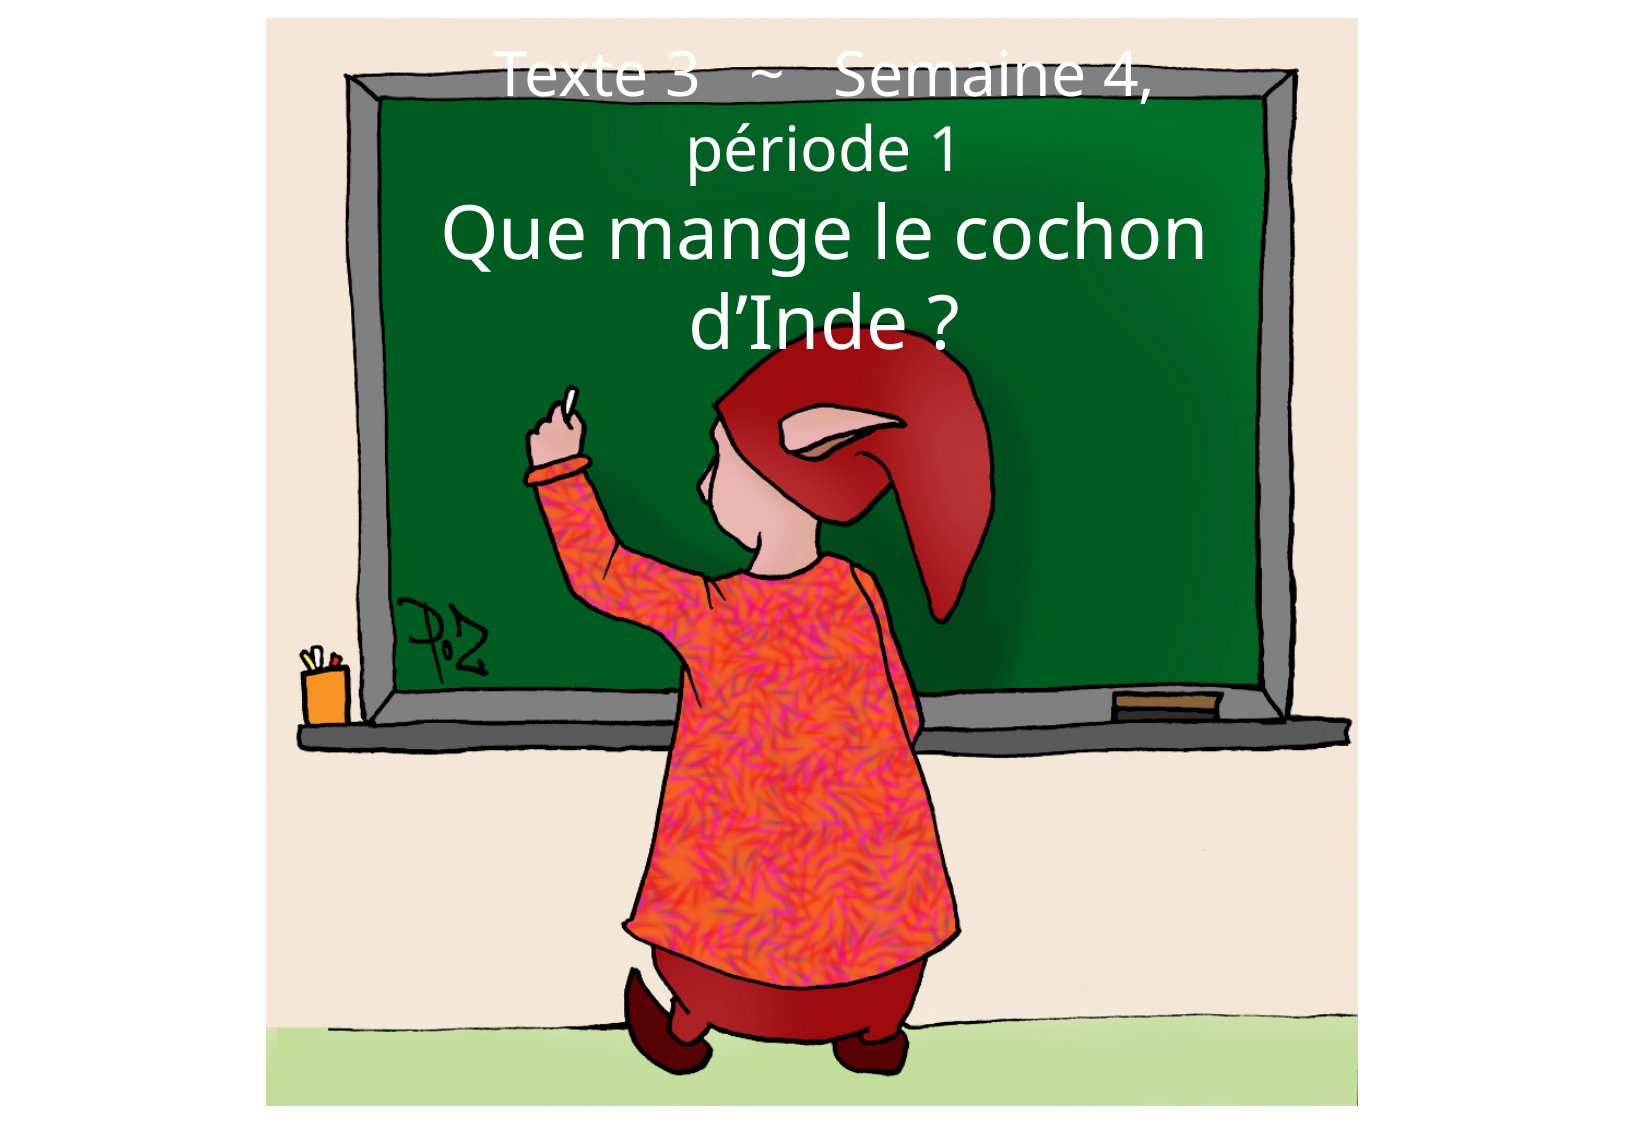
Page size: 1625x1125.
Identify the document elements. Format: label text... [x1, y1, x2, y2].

picture [266, 18, 1358, 1106]
text_box Texte 3 ~ Semaine 4, période 1 Que mange le cochon d’Inde ? [377, 101, 1273, 297]
